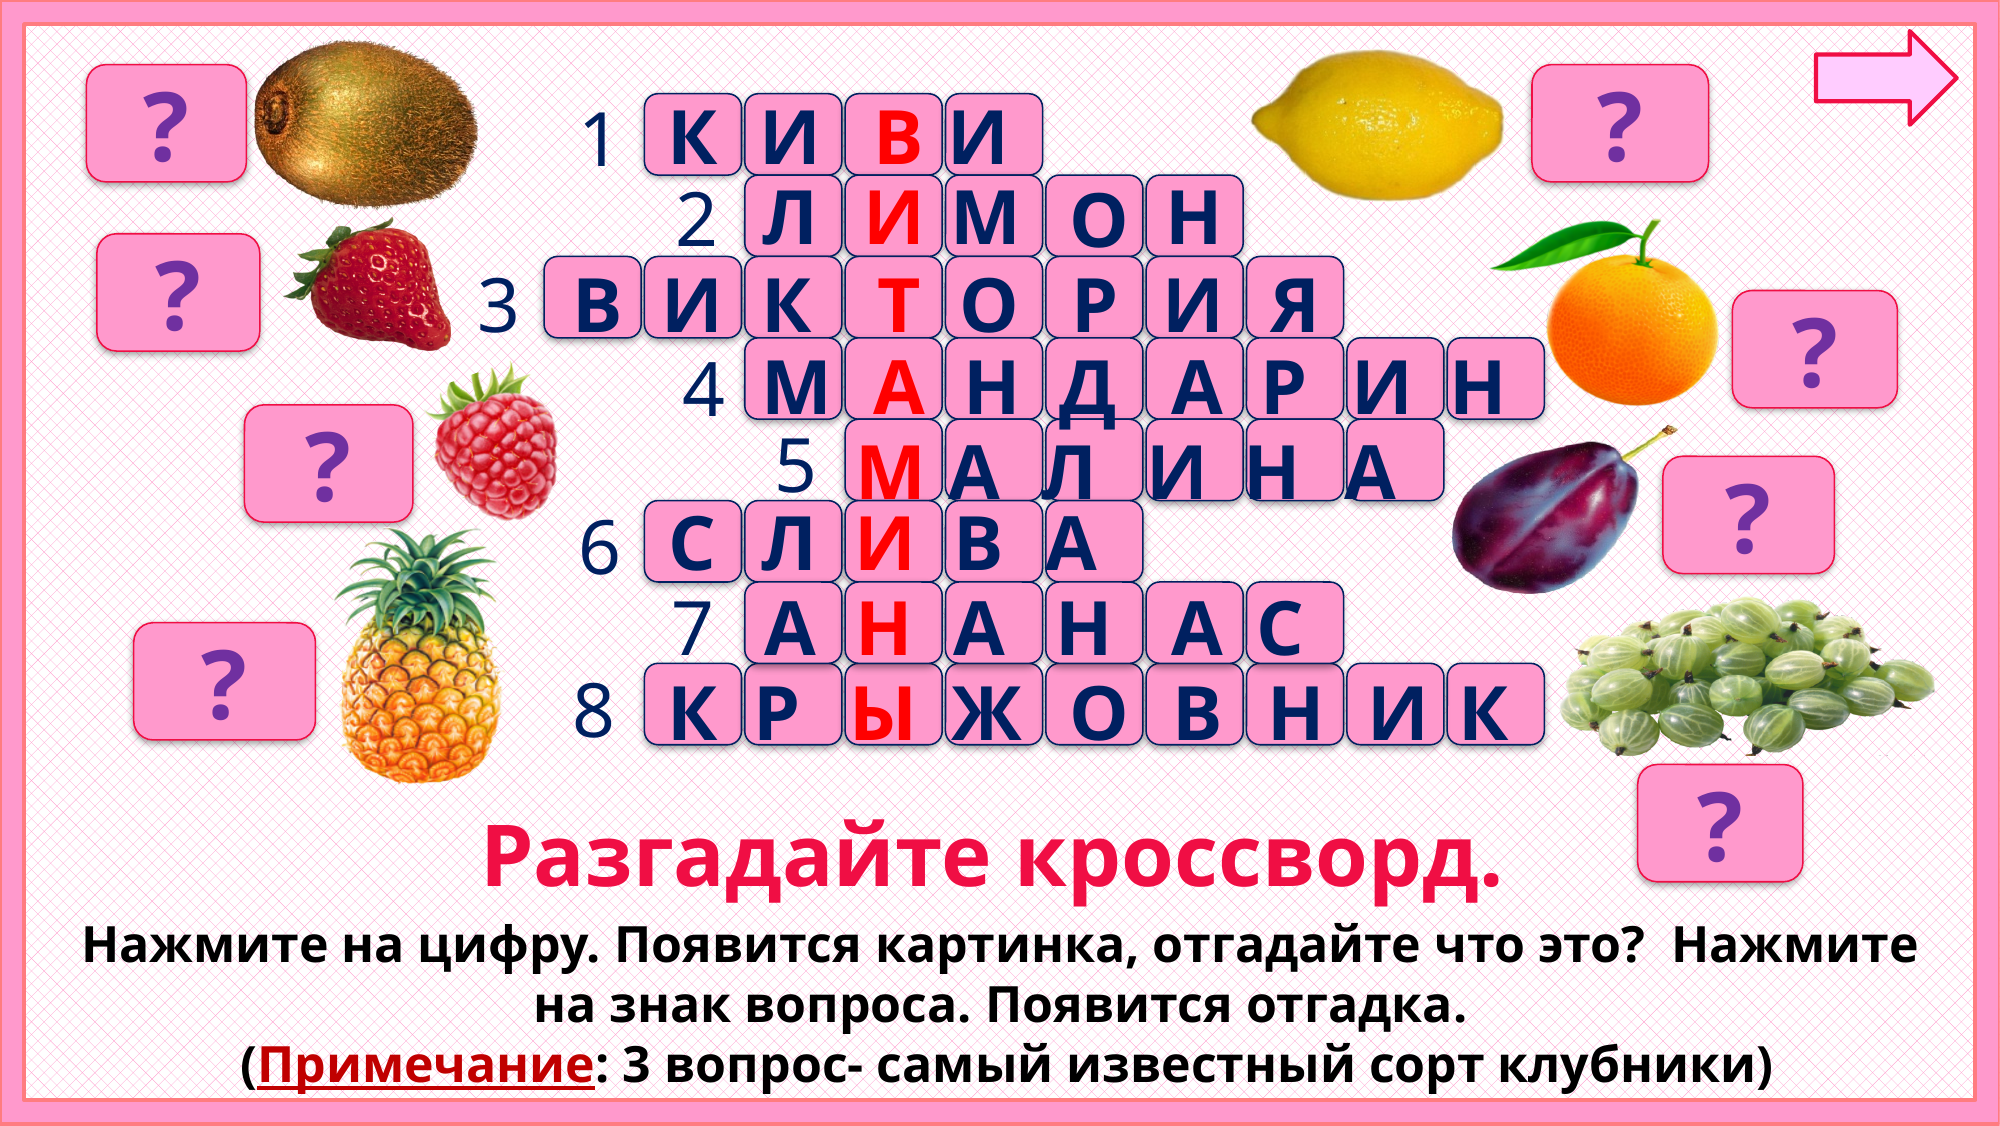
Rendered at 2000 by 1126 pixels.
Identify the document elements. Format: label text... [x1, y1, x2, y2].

text_box 8 [553, 753, 636, 762]
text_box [653, 657, 1524, 765]
text_box ? [1735, 289, 1899, 409]
text_box ? [243, 404, 413, 523]
picture [244, 30, 488, 351]
text_box Нажмите на цифру. Появится картинка, отгадайте что это? Нажмите на знак вопроса. Появится отгадка. (Примечание: 3 вопрос- самый известный сорт клубники) [66, 905, 1935, 1100]
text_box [653, 487, 1115, 595]
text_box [1243, 228, 1474, 330]
text_box Разгадайте кроссворд. [267, 791, 1718, 905]
picture [1238, 30, 1744, 424]
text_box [1118, 447, 1545, 745]
text_box ? [1683, 455, 1836, 575]
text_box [543, 93, 837, 745]
text_box [1813, 29, 1959, 127]
text_box ? [85, 63, 239, 183]
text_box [558, 250, 1335, 357]
text_box ? [1531, 63, 1710, 183]
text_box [653, 81, 1022, 189]
text_box 3 [457, 247, 538, 358]
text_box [1515, 93, 1545, 200]
text_box ? [132, 621, 310, 741]
picture [1451, 425, 1678, 595]
text_box ? [96, 232, 261, 352]
text_box 1 [559, 81, 641, 92]
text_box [1026, 93, 1232, 160]
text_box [747, 331, 1523, 439]
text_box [842, 416, 1414, 524]
picture [315, 350, 573, 801]
text_box ? [1636, 764, 1804, 883]
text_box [747, 572, 1319, 656]
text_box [747, 161, 1240, 249]
picture [1559, 596, 1935, 756]
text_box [1527, 415, 1545, 423]
